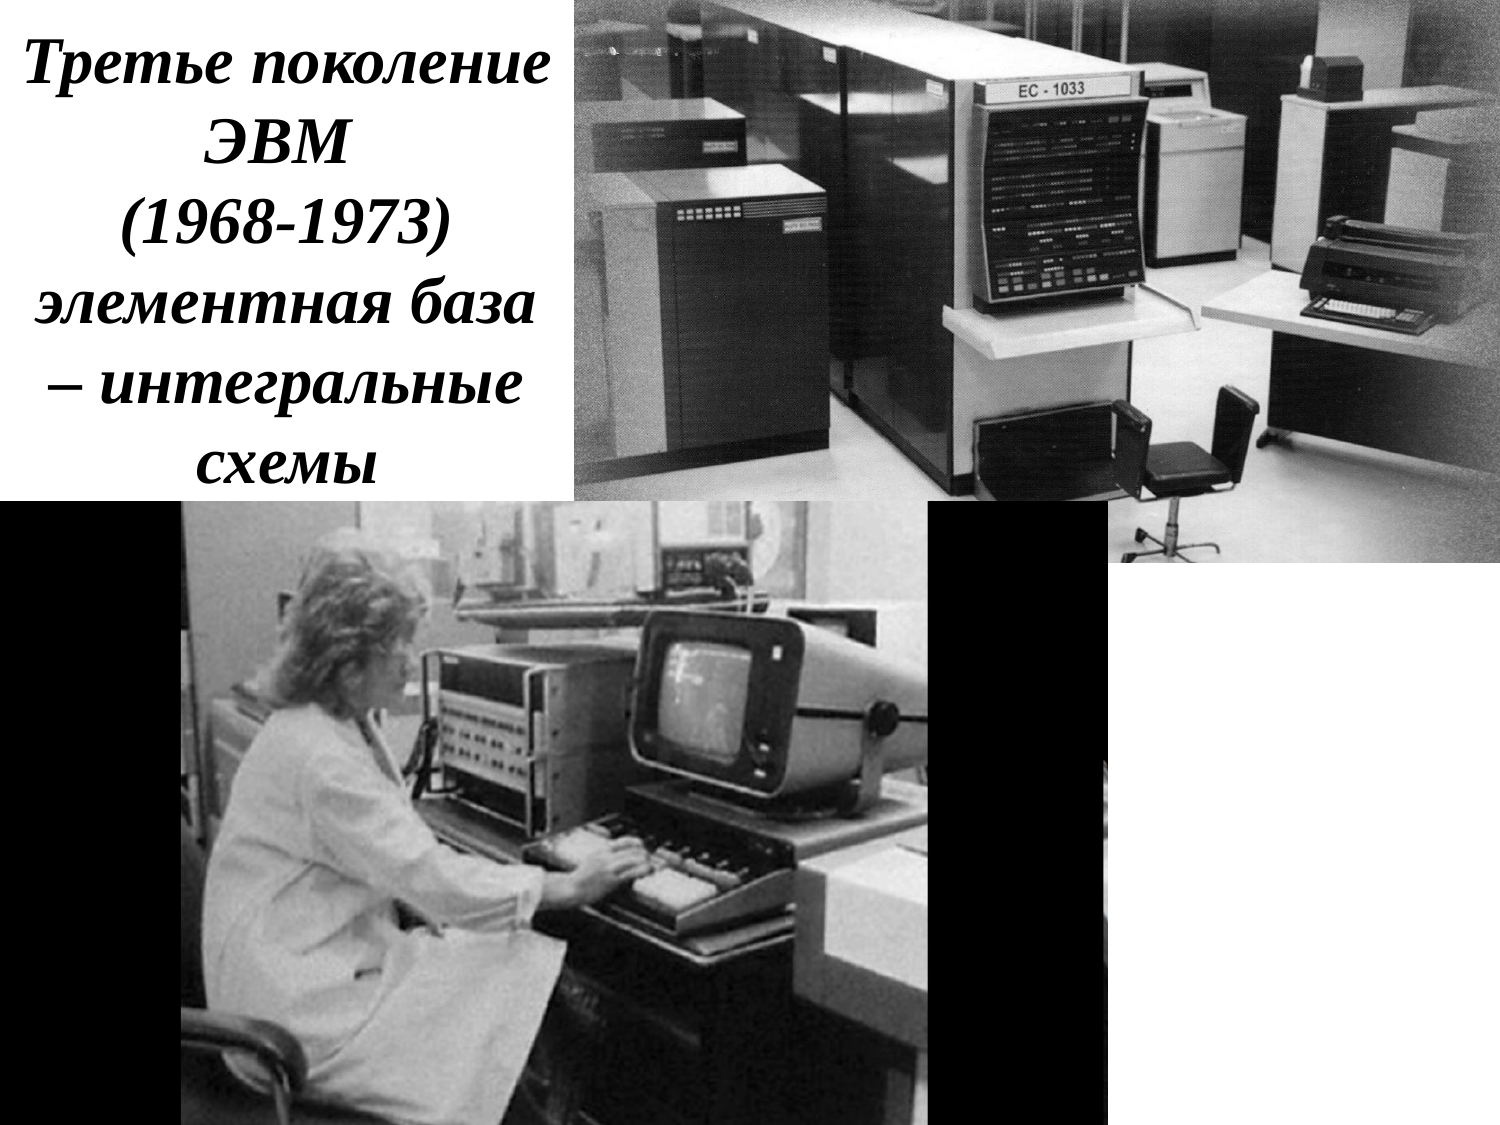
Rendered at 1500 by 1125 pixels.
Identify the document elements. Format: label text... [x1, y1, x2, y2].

title Третье поколение ЭВМ (1968-1973) элементная база – интегральные схемы [0, 45, 568, 469]
picture [0, 0, 1500, 1125]
